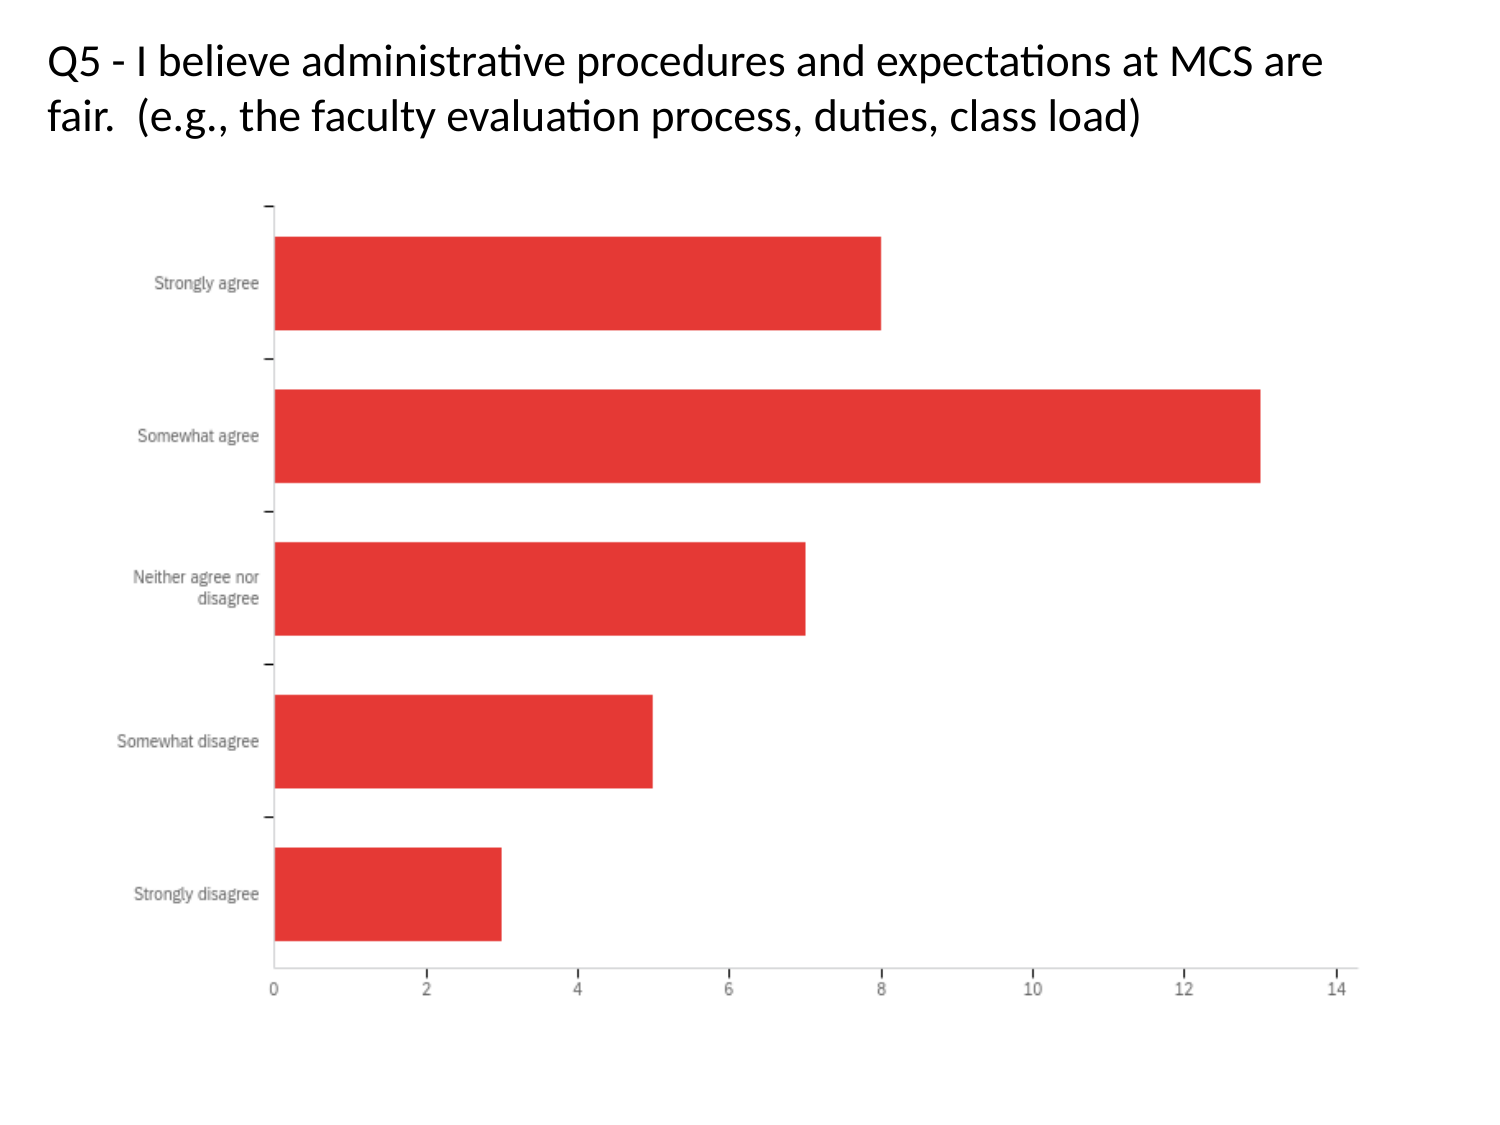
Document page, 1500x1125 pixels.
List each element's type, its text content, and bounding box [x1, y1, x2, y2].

text_box Q5 - I believe administrative procedures and expectations at MCS are fair. (e.g., the faculty evaluation process, duties, class load) [32, 22, 1383, 84]
picture [93, 196, 1407, 1018]
